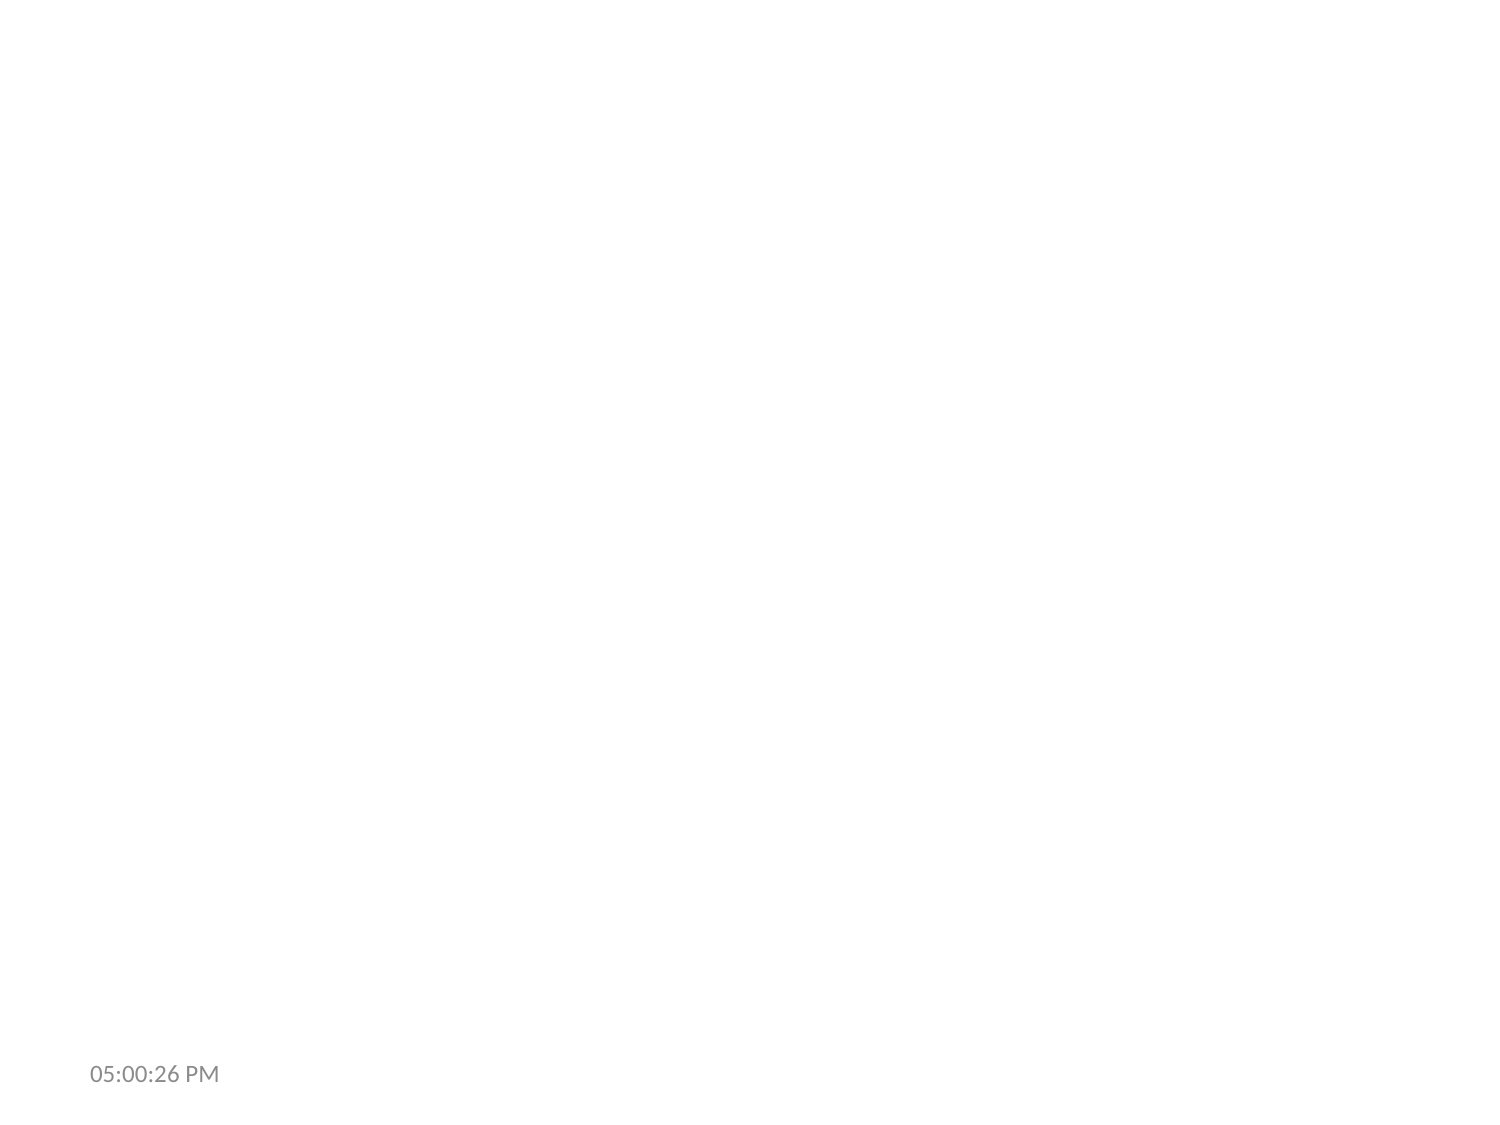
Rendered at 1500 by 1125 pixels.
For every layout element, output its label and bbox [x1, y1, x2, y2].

slide_number [75, 1042, 425, 1103]
